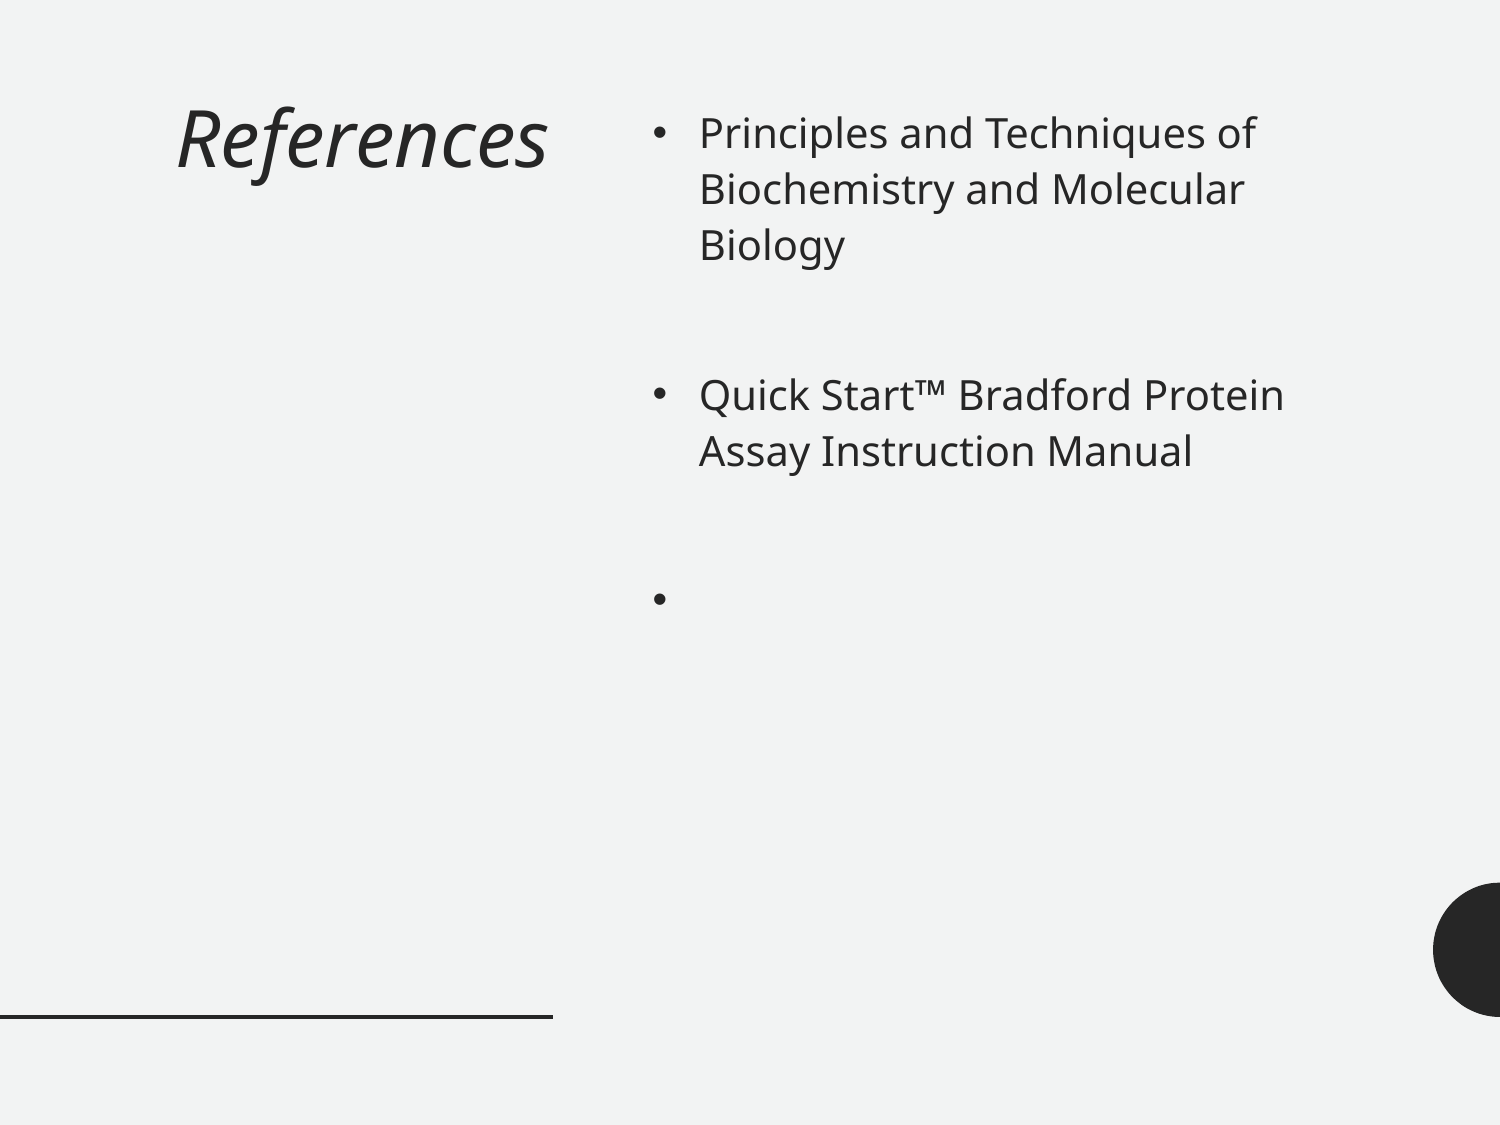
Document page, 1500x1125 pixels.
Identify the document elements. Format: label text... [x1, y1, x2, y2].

list Principles and Techniques of Biochemistry and Molecular Biology Quick Start™ Bradford Protein Assay Instruction Manual [637, 93, 1407, 1022]
title References [93, 91, 566, 905]
